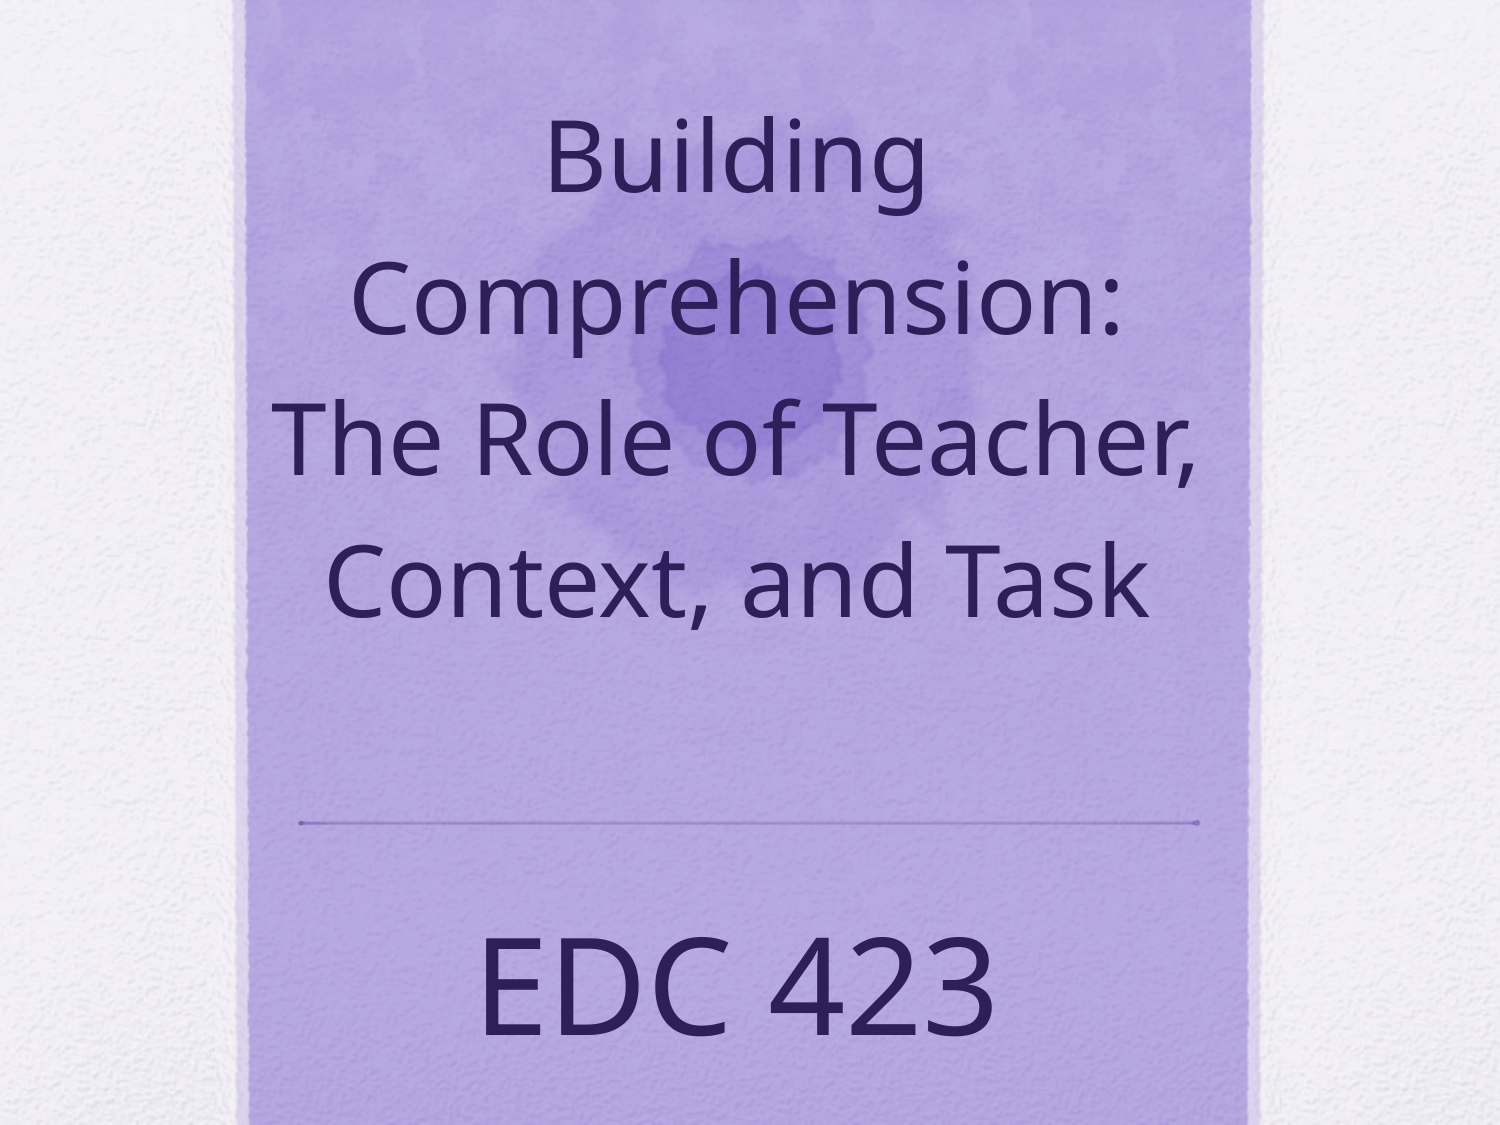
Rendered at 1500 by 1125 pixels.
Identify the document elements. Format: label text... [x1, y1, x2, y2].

picture [0, 0, 1500, 1125]
title Building Comprehension: The Role of Teacher, Context, and Task EDC 423 [244, 828, 1230, 1070]
